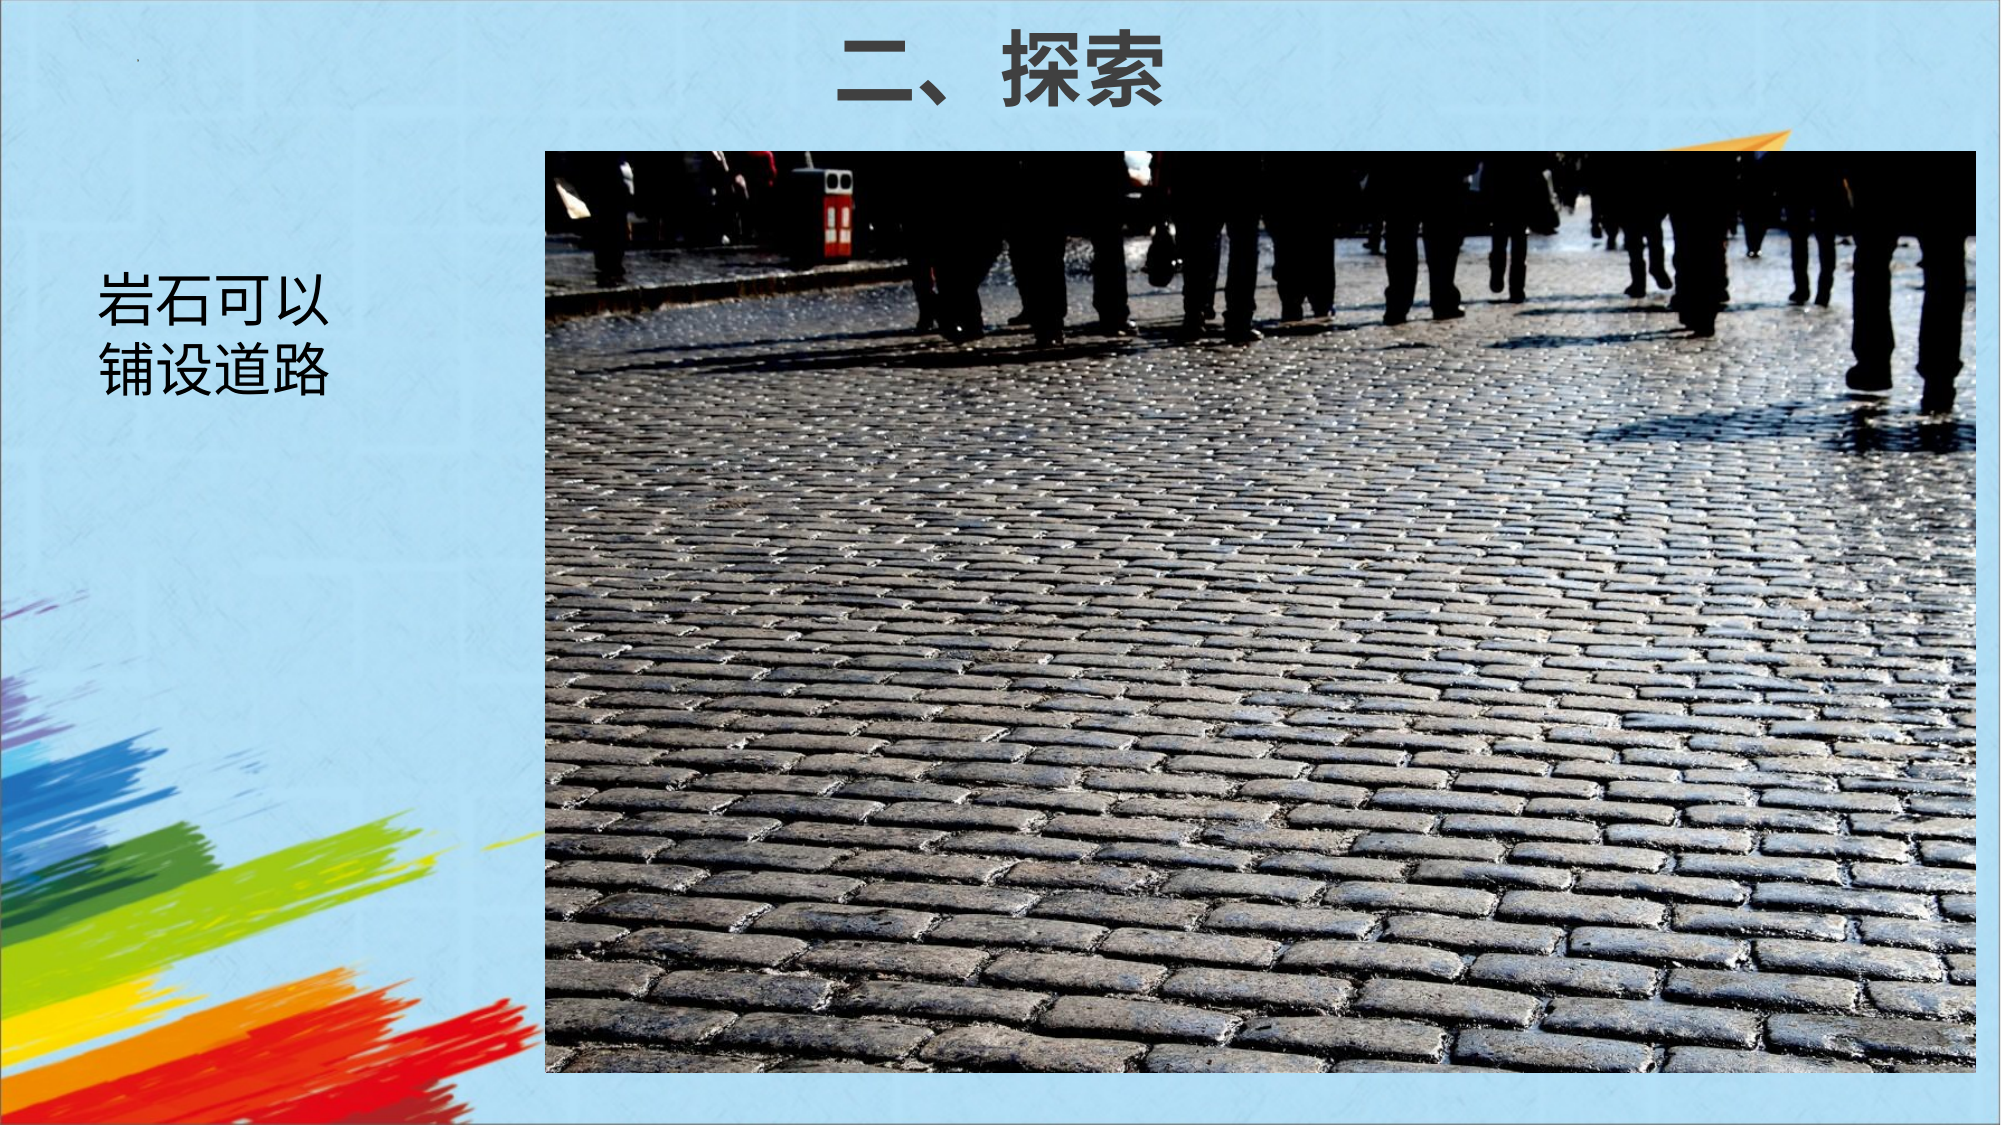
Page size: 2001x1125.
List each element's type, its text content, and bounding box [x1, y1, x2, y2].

text_box 岩石可以铺设道路 [82, 255, 403, 411]
picture [0, 0, 2001, 1125]
title 二、探索 [137, 0, 1863, 135]
